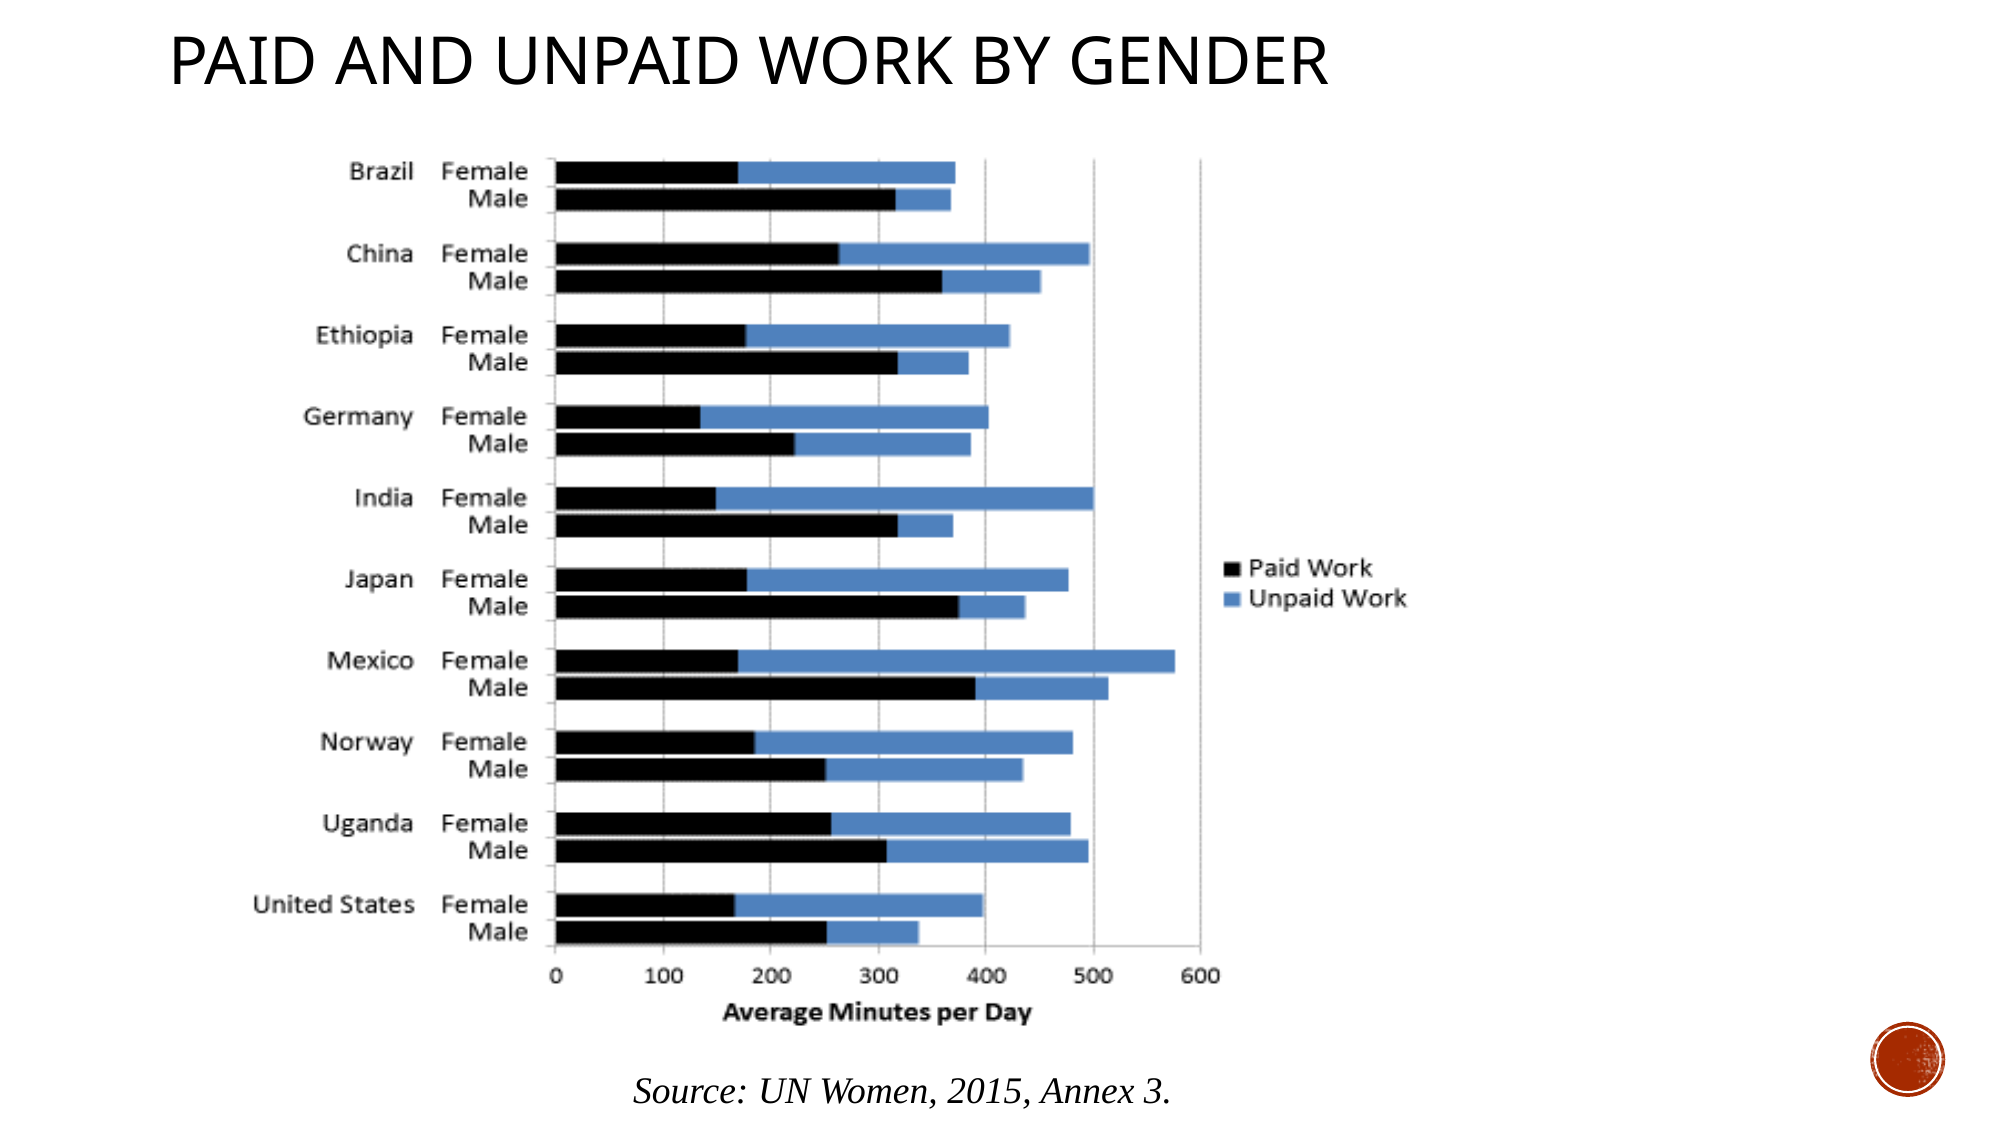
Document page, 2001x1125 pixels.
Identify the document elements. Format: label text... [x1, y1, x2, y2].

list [157, 136, 1481, 1034]
title Paid and Unpaid work by gender [153, 19, 1748, 108]
text_box Source: UN Women, 2015, Annex 3. [618, 1036, 1188, 1118]
